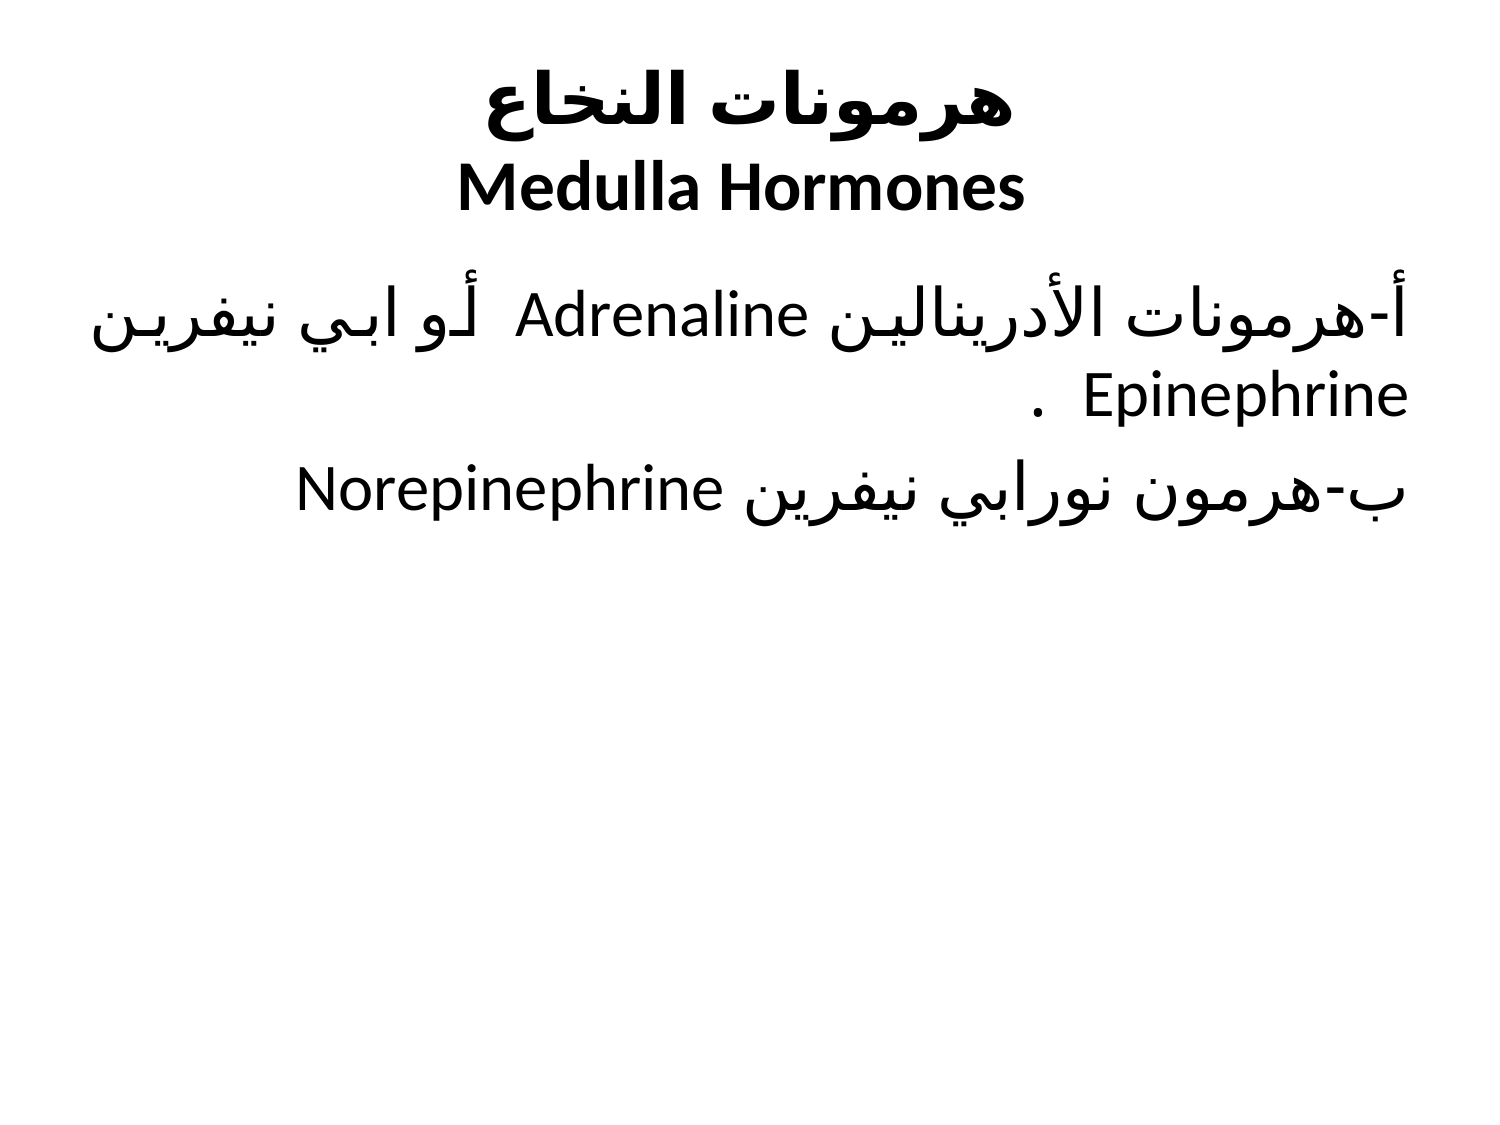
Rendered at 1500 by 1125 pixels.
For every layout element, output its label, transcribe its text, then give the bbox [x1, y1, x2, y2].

title هرمونات النخاع Medulla Hormones [75, 45, 1425, 233]
list أ-هرمونات الأدرينالين Adrenaline أو ابي نيفرين Epinephrine . ب-هرمون نورابي نيفرين Norepinephrine [75, 262, 1425, 1005]
